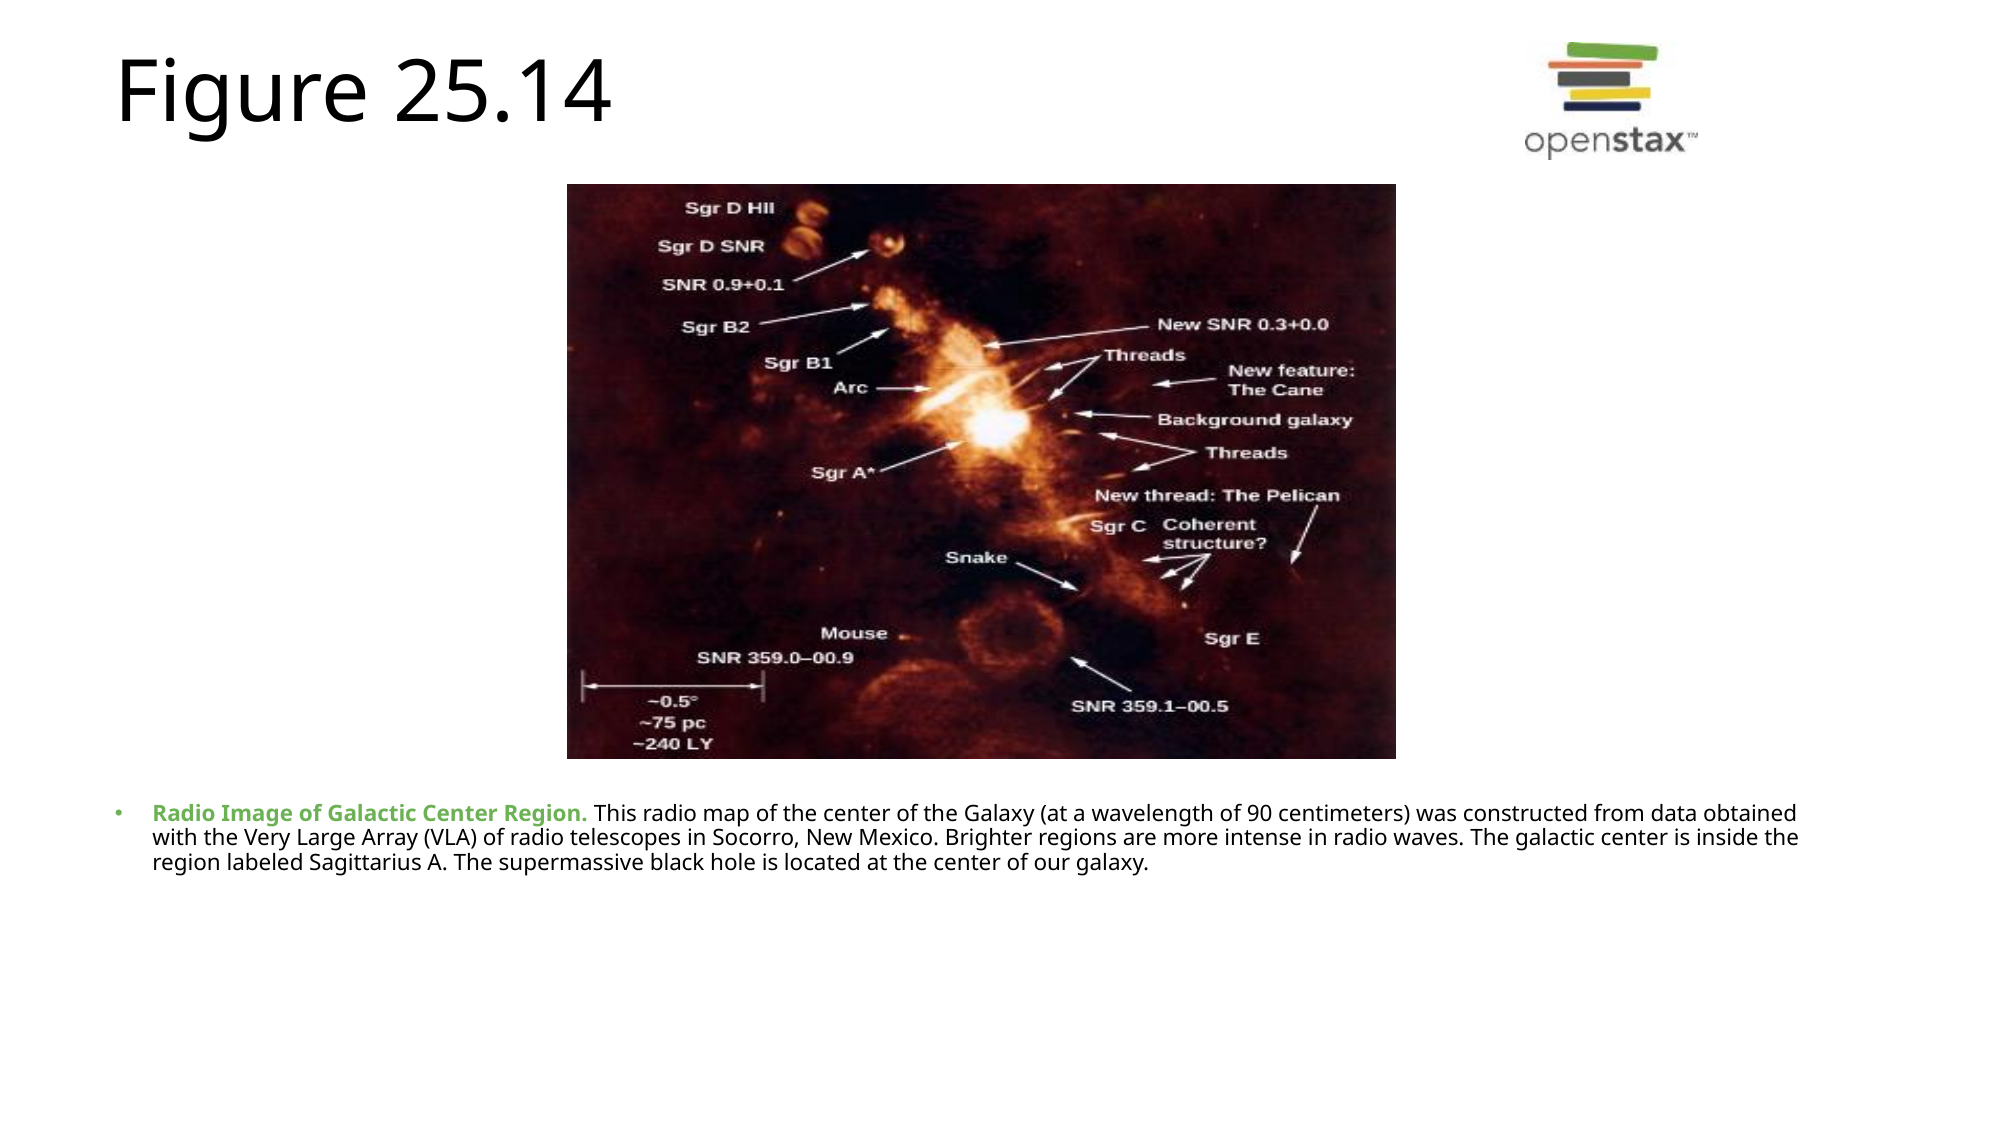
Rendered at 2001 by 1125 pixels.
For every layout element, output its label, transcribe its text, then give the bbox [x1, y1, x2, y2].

title Figure 25.14 [99, 39, 1864, 148]
picture [99, 183, 1865, 759]
picture [1524, 42, 1699, 161]
list Radio Image of Galactic Center Region. This radio map of the center of the Galaxy (at a wavelength of 90 centimeters) was constructed from data obtained with the Very Large Array (VLA) of radio telescopes in Socorro, New Mexico. Brighter regions are more intense in radio waves. The galactic center is inside the region labeled Sagittarius A. The supermassive black hole is located at the center of our galaxy. [99, 794, 1864, 986]
